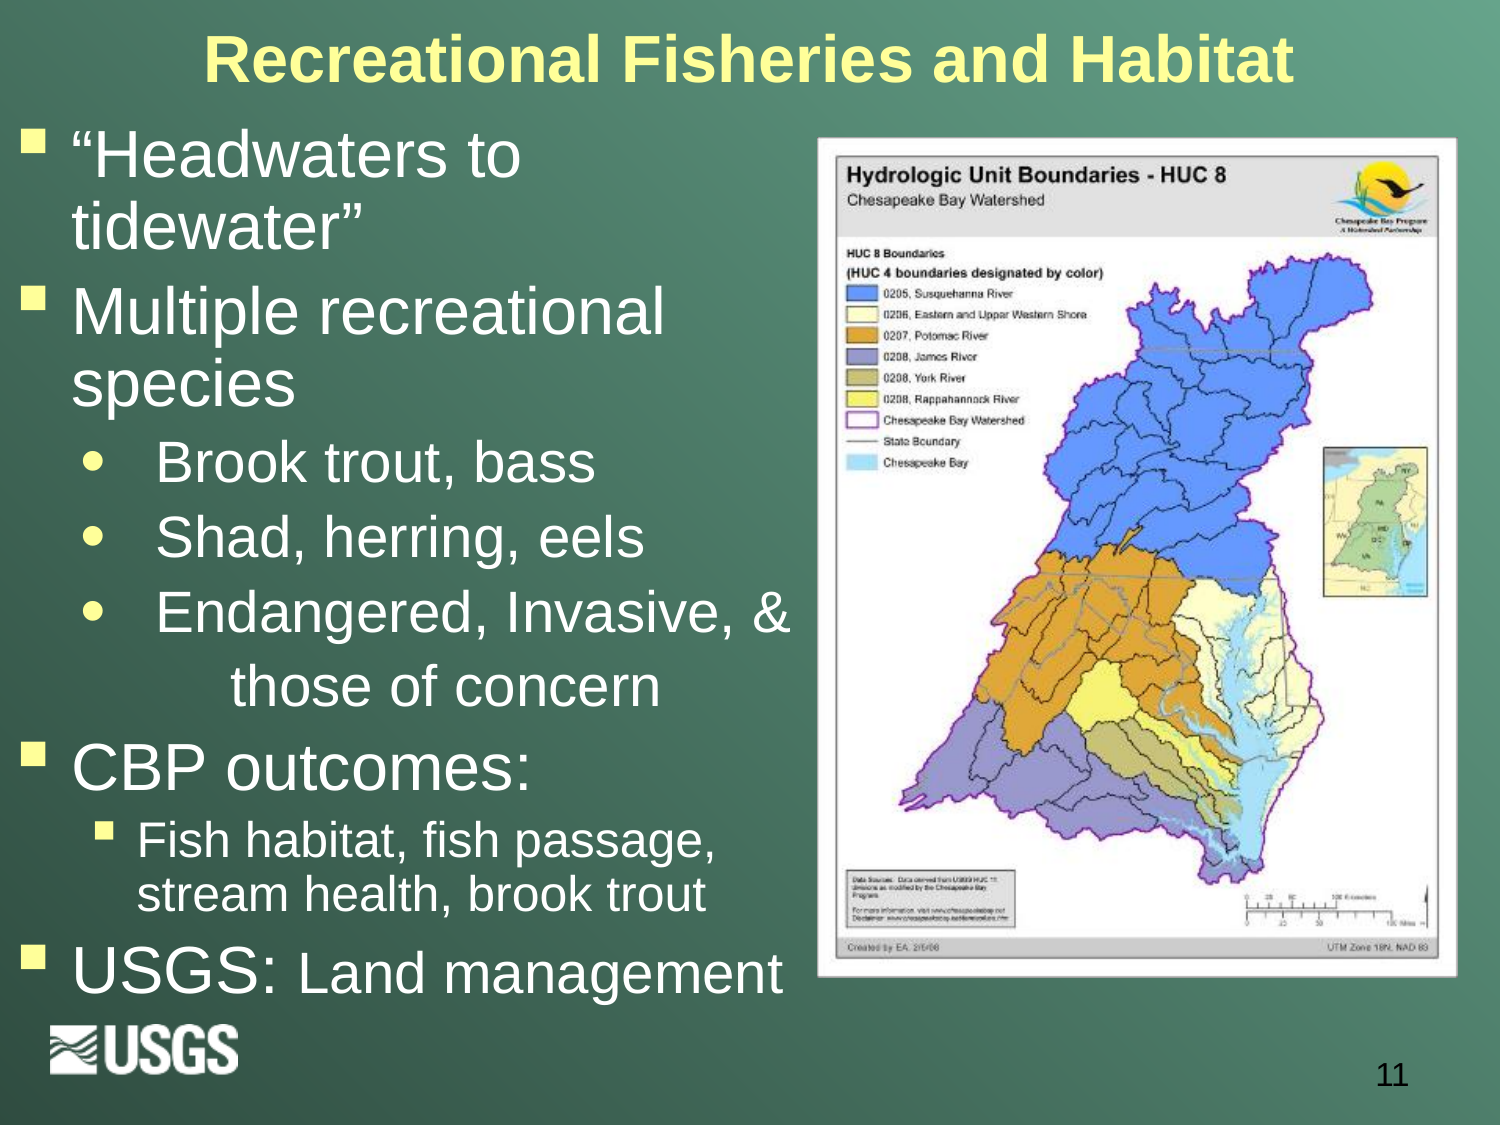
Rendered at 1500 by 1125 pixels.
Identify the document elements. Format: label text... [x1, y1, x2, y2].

slide_number 11 [1074, 1042, 1425, 1103]
list “Headwaters to tidewater” Multiple recreational species Brook trout, bass Shad, herring, eels Endangered, Invasive, & those of concern CBP outcomes: Fish habitat, fish passage, stream health, brook trout USGS: Land management [0, 112, 818, 1125]
title Recreational Fisheries and Habitat [0, 0, 1500, 113]
picture [816, 137, 1458, 979]
